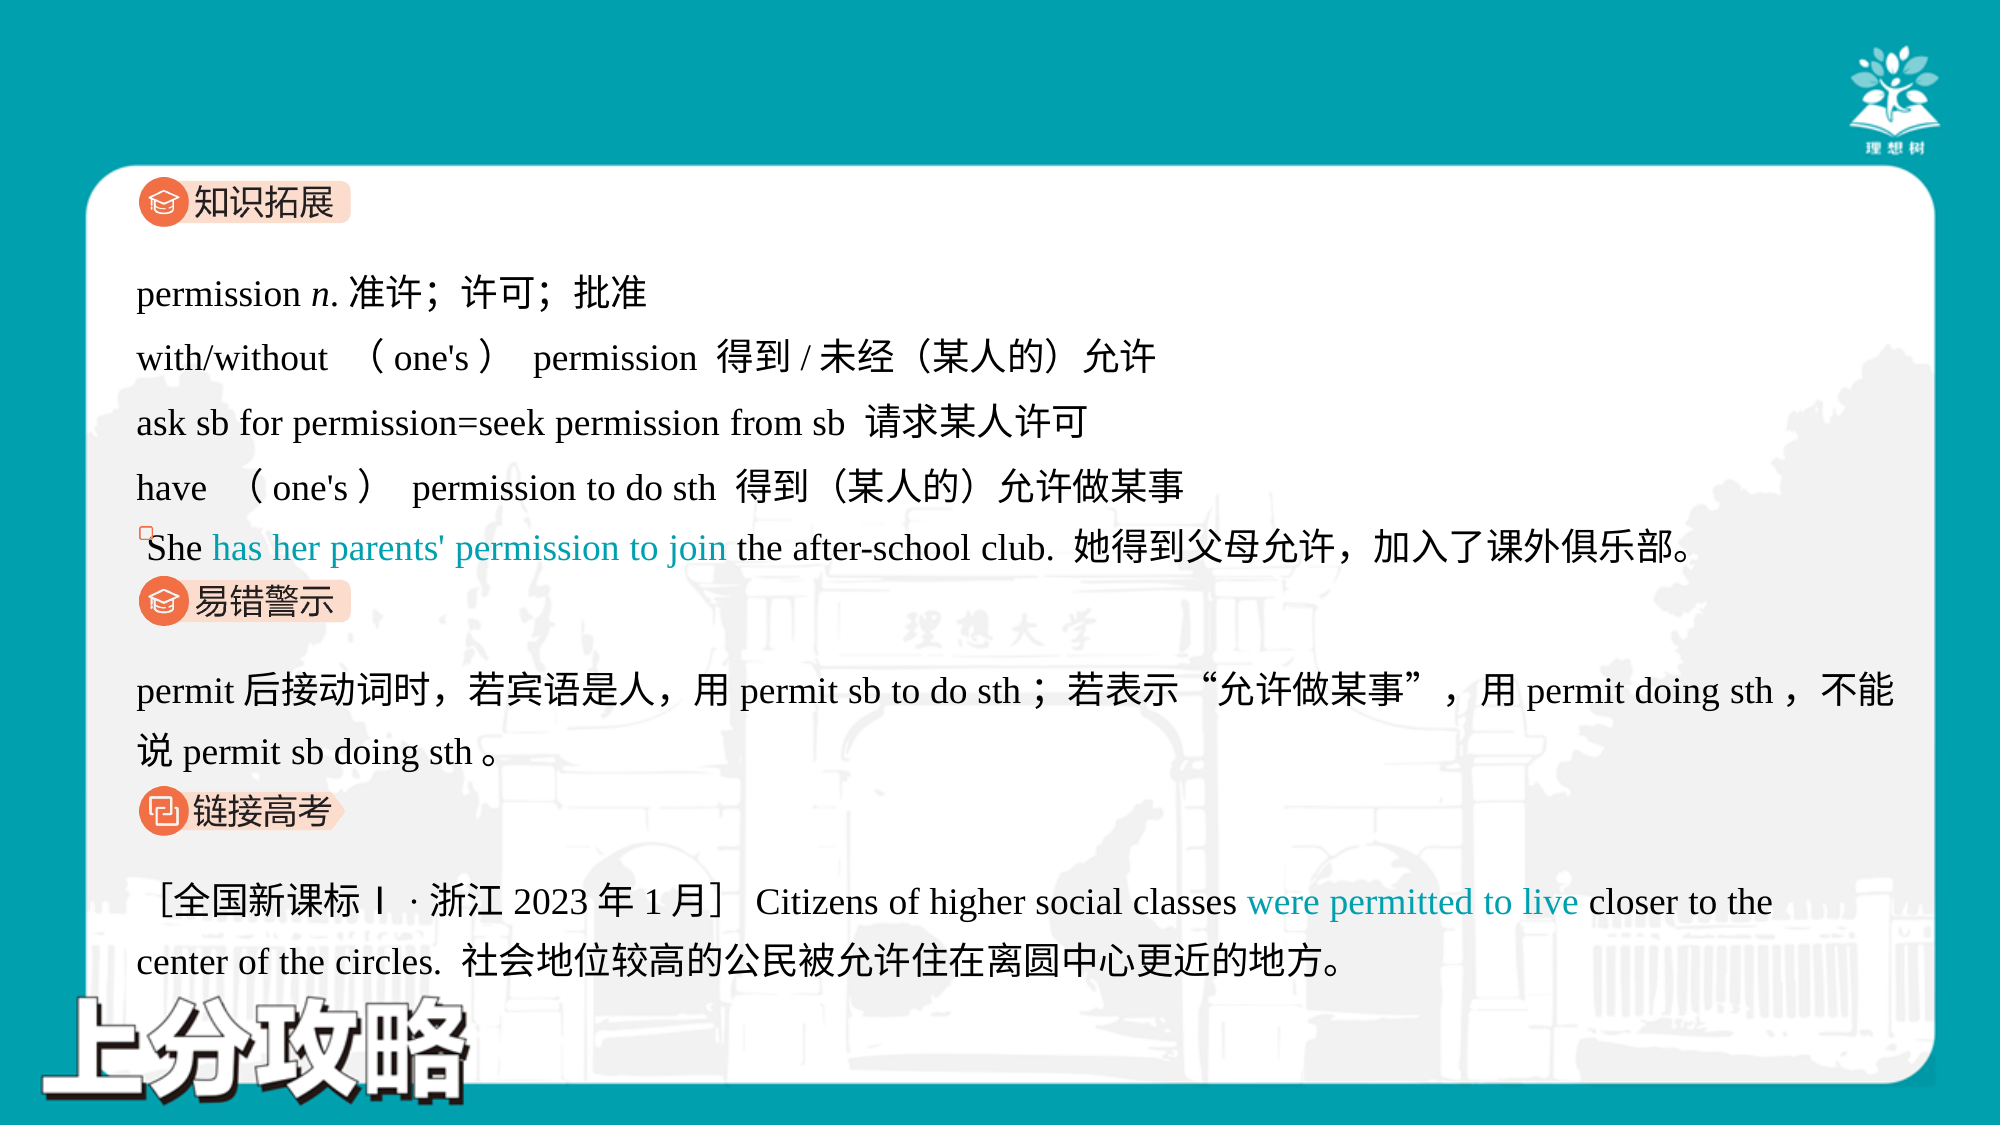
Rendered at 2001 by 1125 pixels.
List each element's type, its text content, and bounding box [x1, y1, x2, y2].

text_box permit后接动词时，若宾语是人，用permit sb to do sth；若表示“允许做某事”，用permit doing sth，不能 说permit sb doing sth。#151 [136, 646, 1865, 766]
picture [0, 0, 2000, 1125]
text_box ［全国新课标Ⅰ·浙江2023年1月］Citizens of higher social classes were permitted to live closer to the center of the circles. 社会地位较高的公民被允许住在离圆中心更近的地方。#153 [136, 857, 1865, 976]
text_box permission n.准许；许可；批准 with/without （one's） permission 得到/未经（某人的）允许 ask sb for permission=seek permission from sb 请求某人许可 have （one's） permission to do sth 得到（某人的）允许做某事 She has her parents' permission to join the after-school club. 她得到父母允许，加入了课外俱乐部。#149 [136, 249, 1865, 562]
